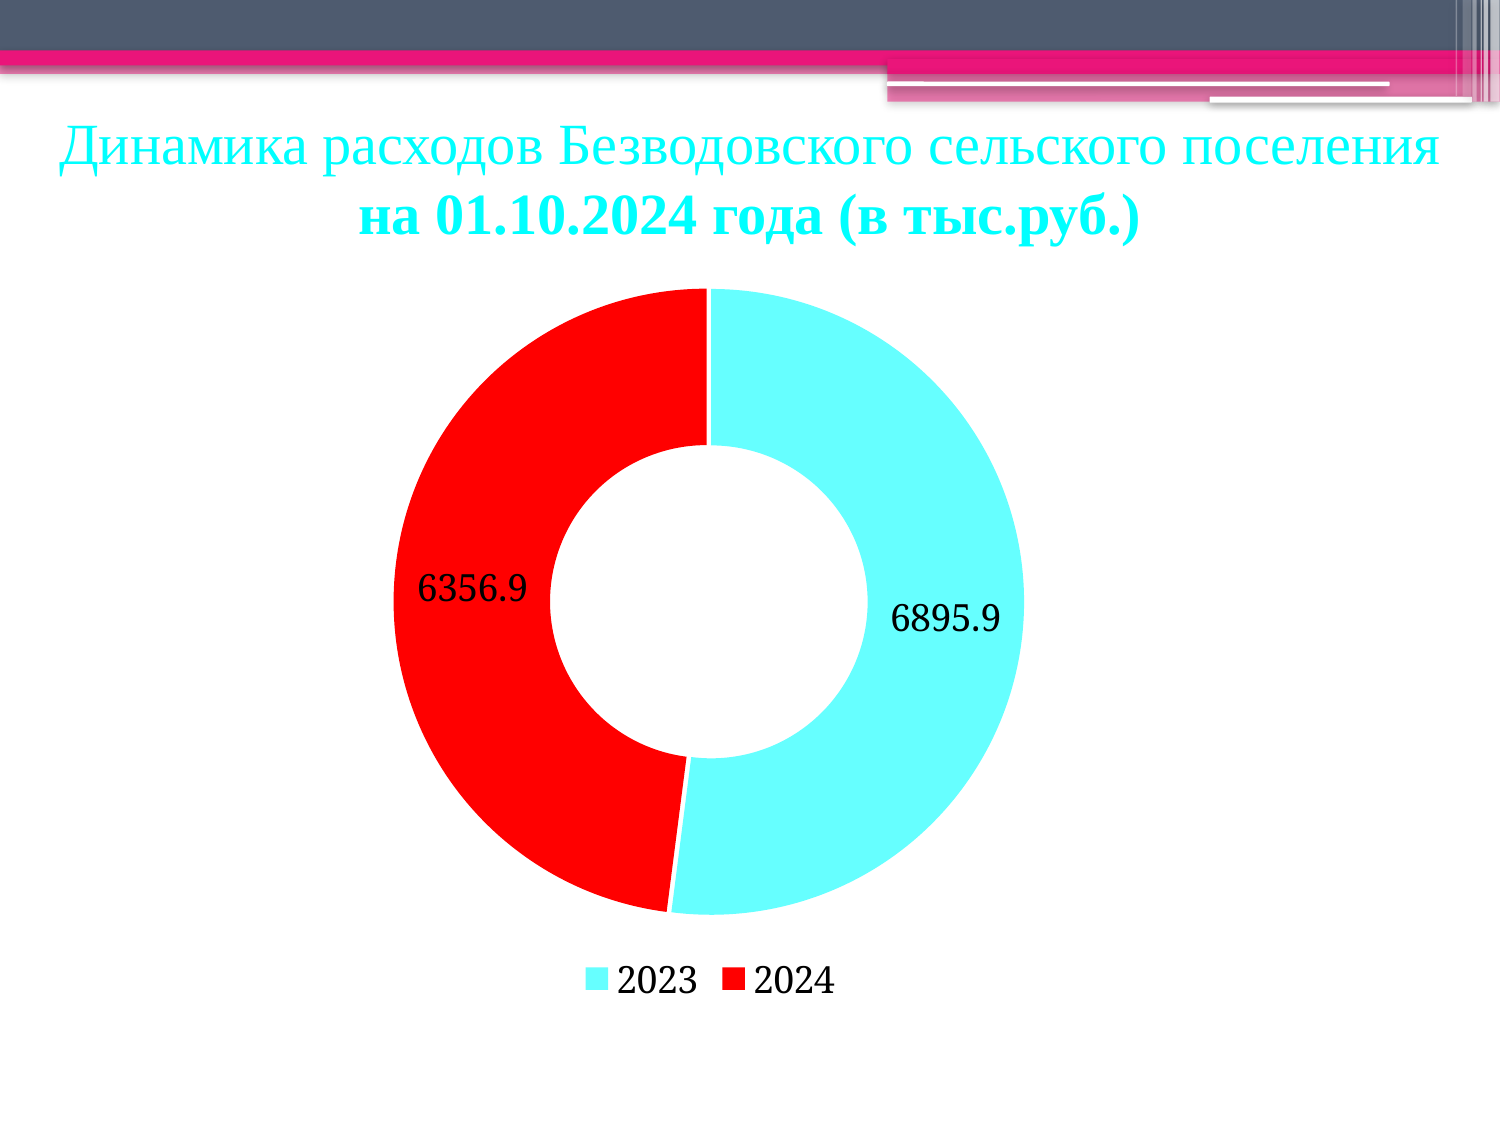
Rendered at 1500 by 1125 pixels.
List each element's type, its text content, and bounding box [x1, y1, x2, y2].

title Динамика расходов Безводовского сельского поселения на 01.10.2024 года (в тыс.руб.) [35, 70, 1465, 282]
chart [34, 269, 1386, 1013]
